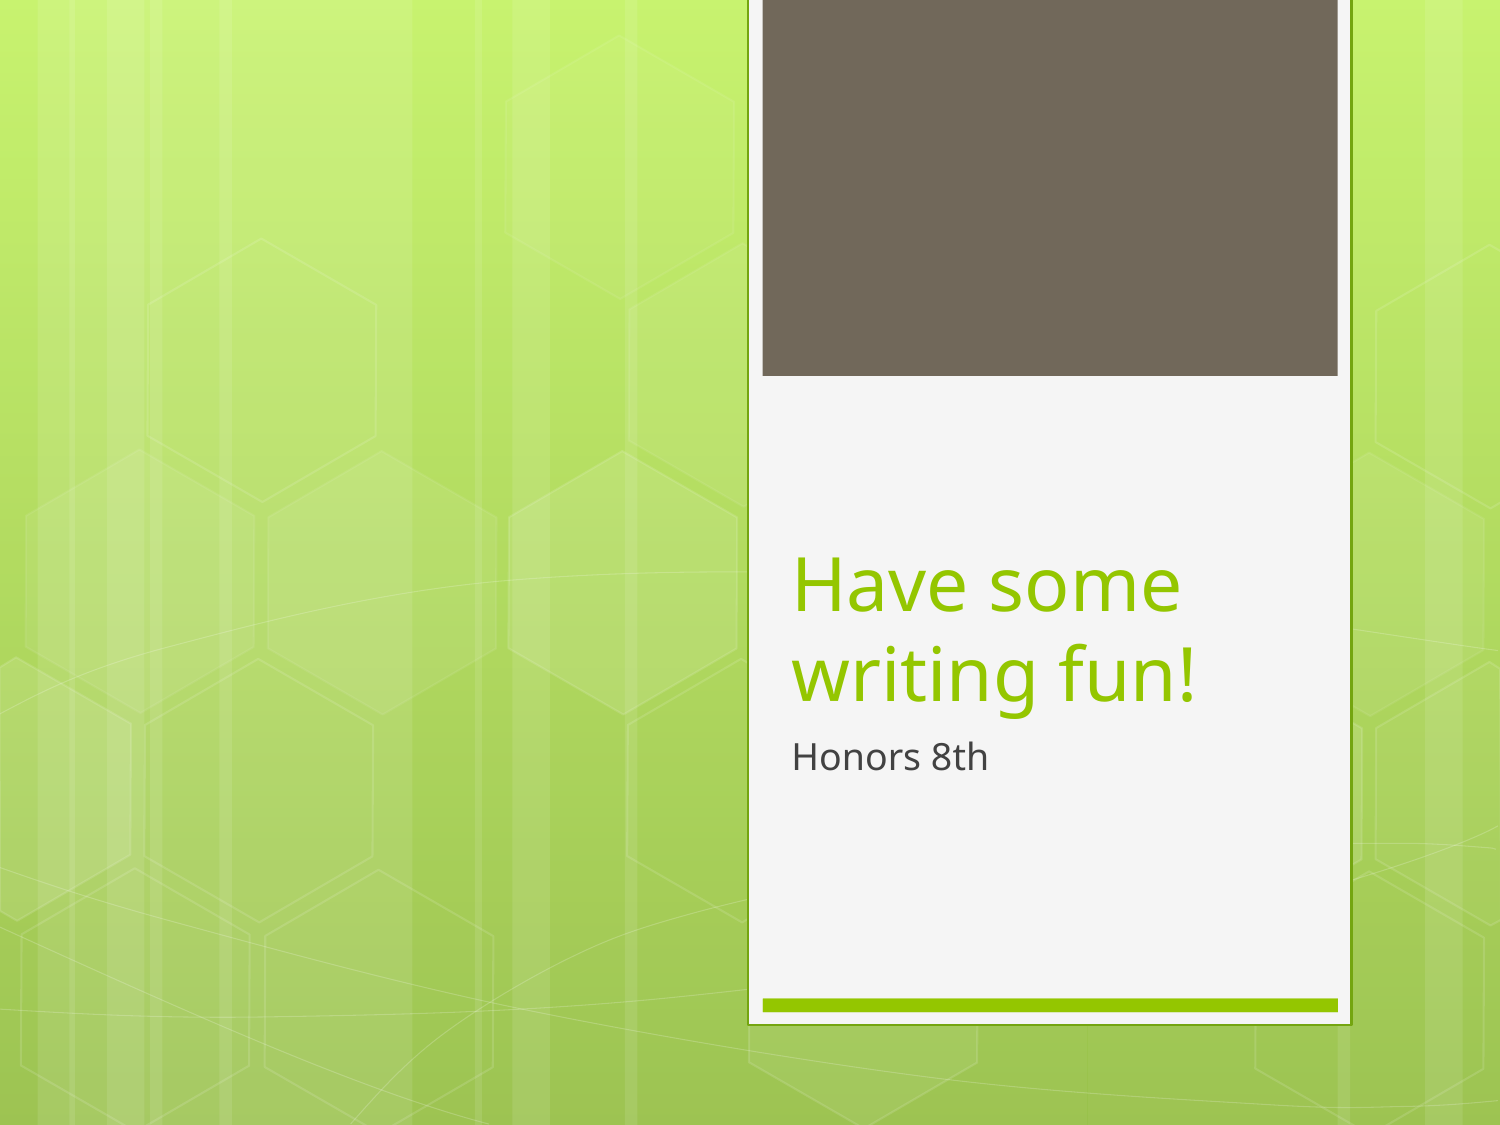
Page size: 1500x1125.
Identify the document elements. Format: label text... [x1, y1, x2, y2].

title Have some writing fun! [776, 444, 1320, 724]
subtitle Honors 8th [776, 725, 1320, 933]
